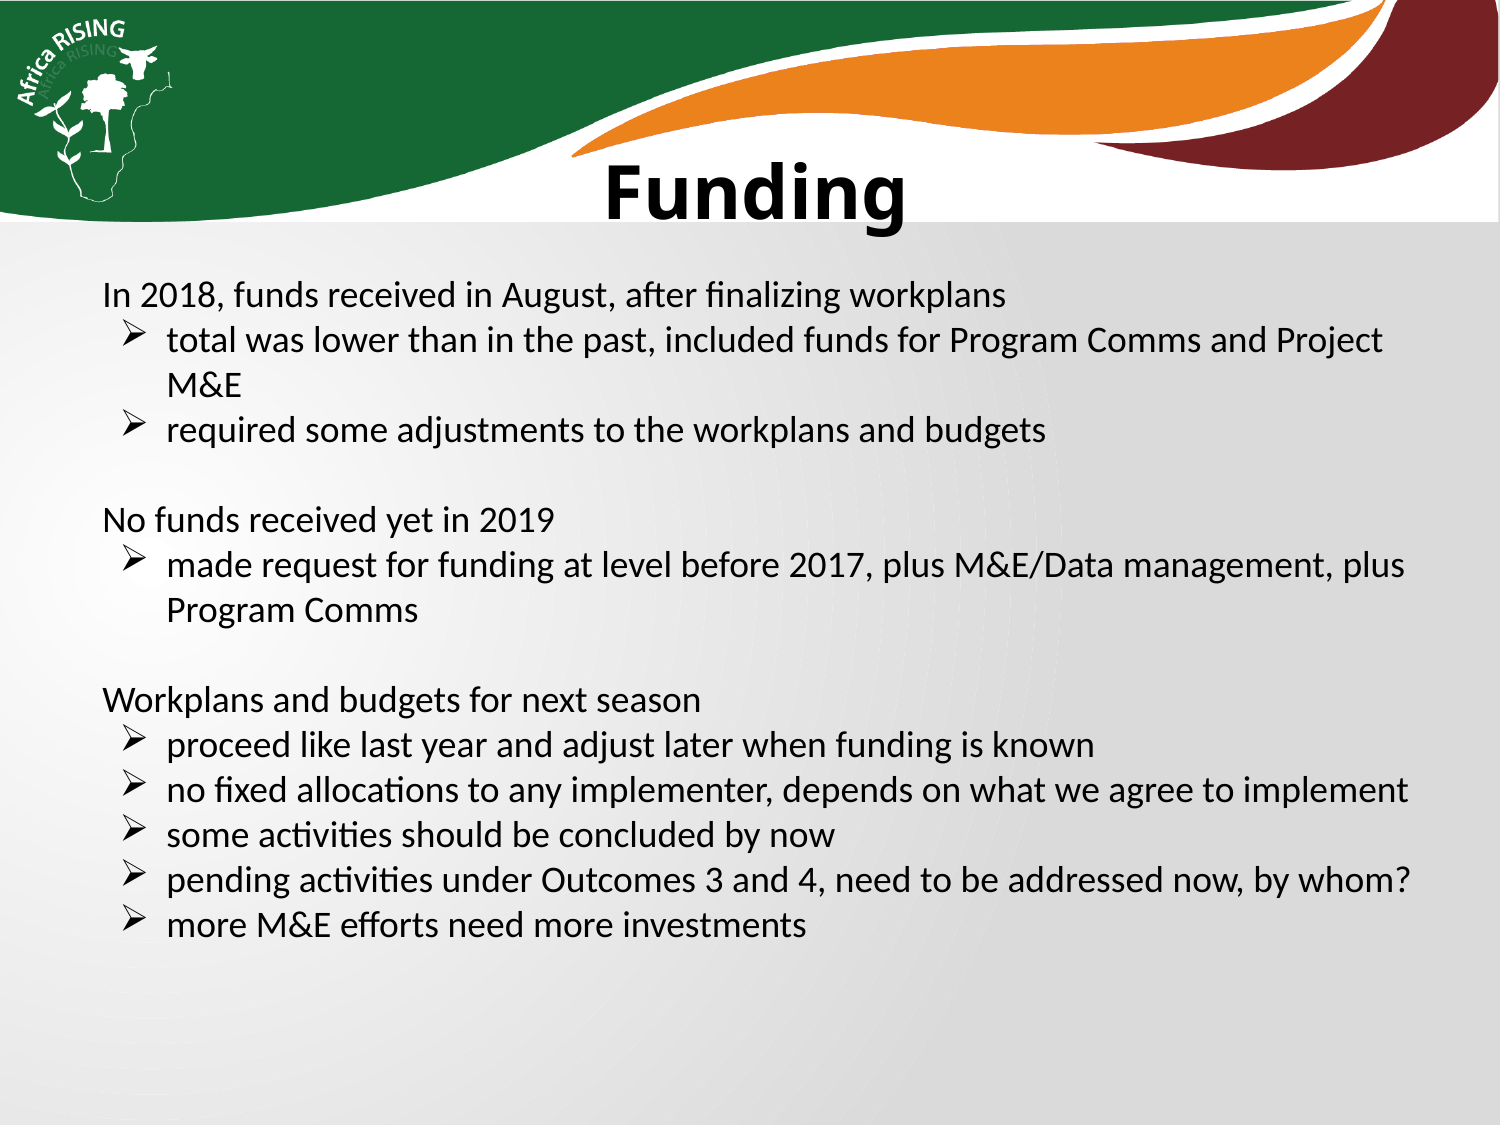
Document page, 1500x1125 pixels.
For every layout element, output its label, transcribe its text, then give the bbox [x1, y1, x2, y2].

text_box In 2018, funds received in August, after finalizing workplans total was lower than in the past, included funds for Program Comms and Project M&E required some adjustments to the workplans and budgets No funds received yet in 2019 made request for funding at level before 2017, plus M&E/Data management, plus Program Comms Workplans and budgets for next season proceed like last year and adjust later when funding is known no fixed allocations to any implementer, depends on what we agree to implement some activities should be concluded by now pending activities under Outcomes 3 and 4, need to be addressed now, by whom? more M&E efforts need more investments [87, 262, 1438, 953]
picture [0, 0, 1499, 222]
list Funding [568, 137, 957, 225]
